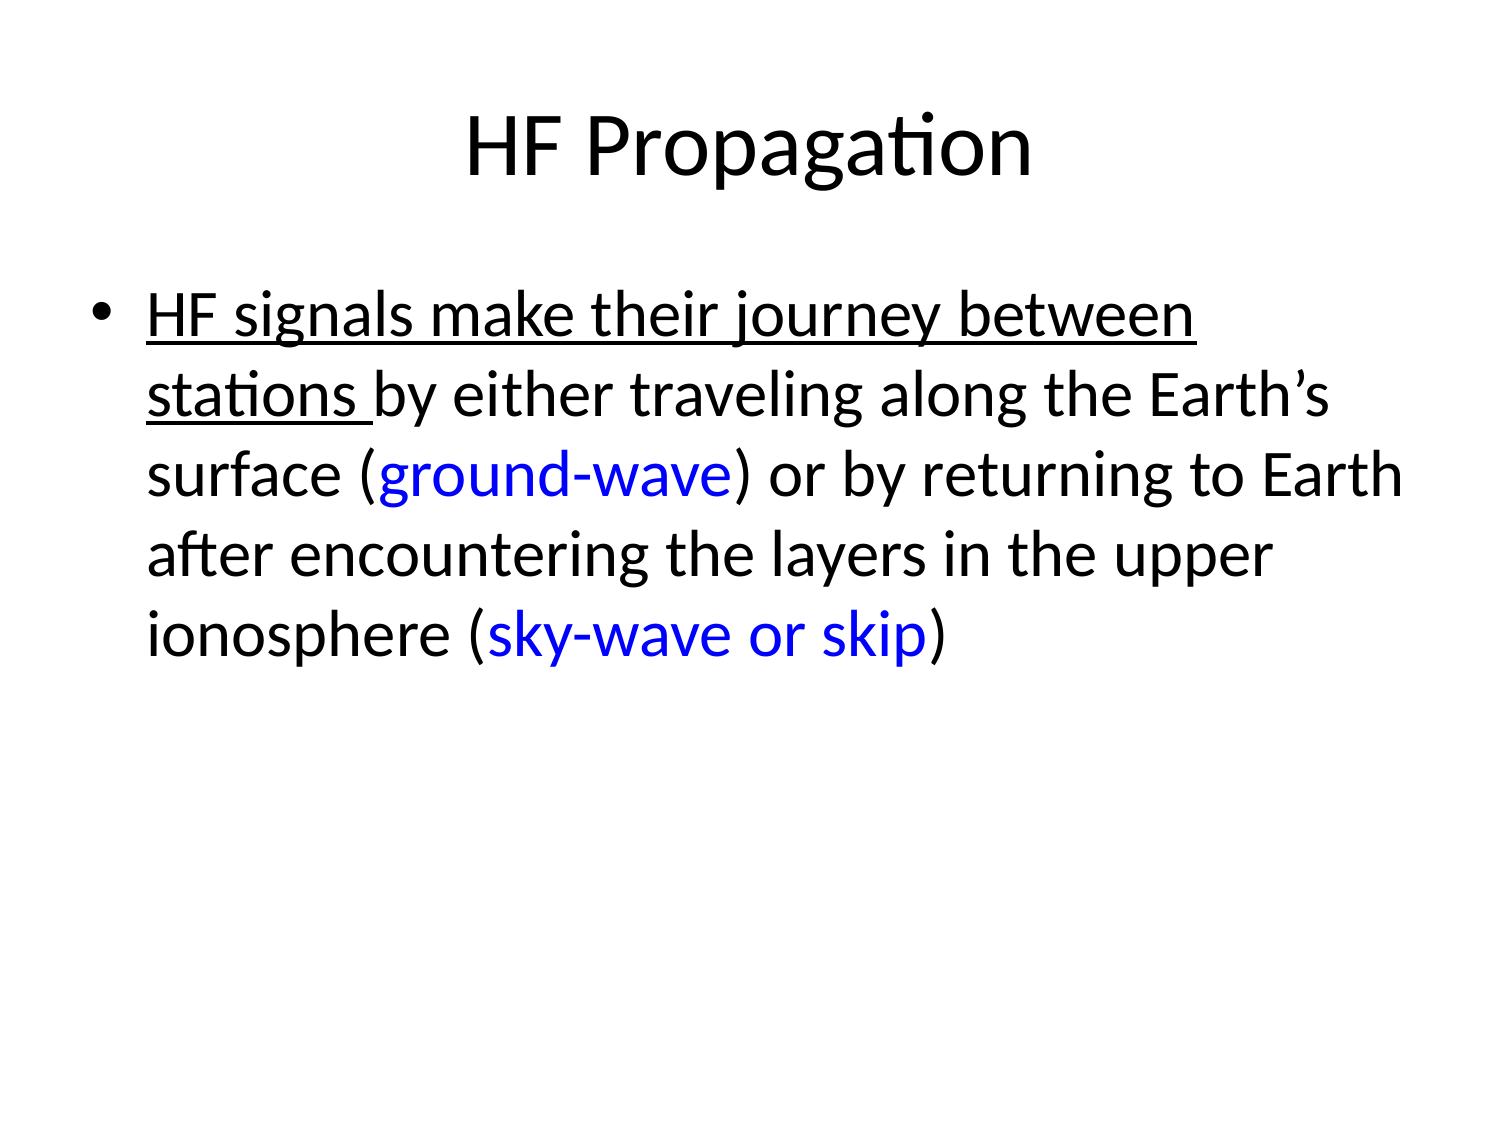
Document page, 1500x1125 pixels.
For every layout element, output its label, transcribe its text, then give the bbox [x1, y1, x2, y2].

list HF signals make their journey between stations by either traveling along the Earth’s surface (ground-wave) or by returning to Earth after encountering the layers in the upper ionosphere (sky-wave or skip) [75, 262, 1425, 1005]
title HF Propagation [75, 45, 1425, 233]
